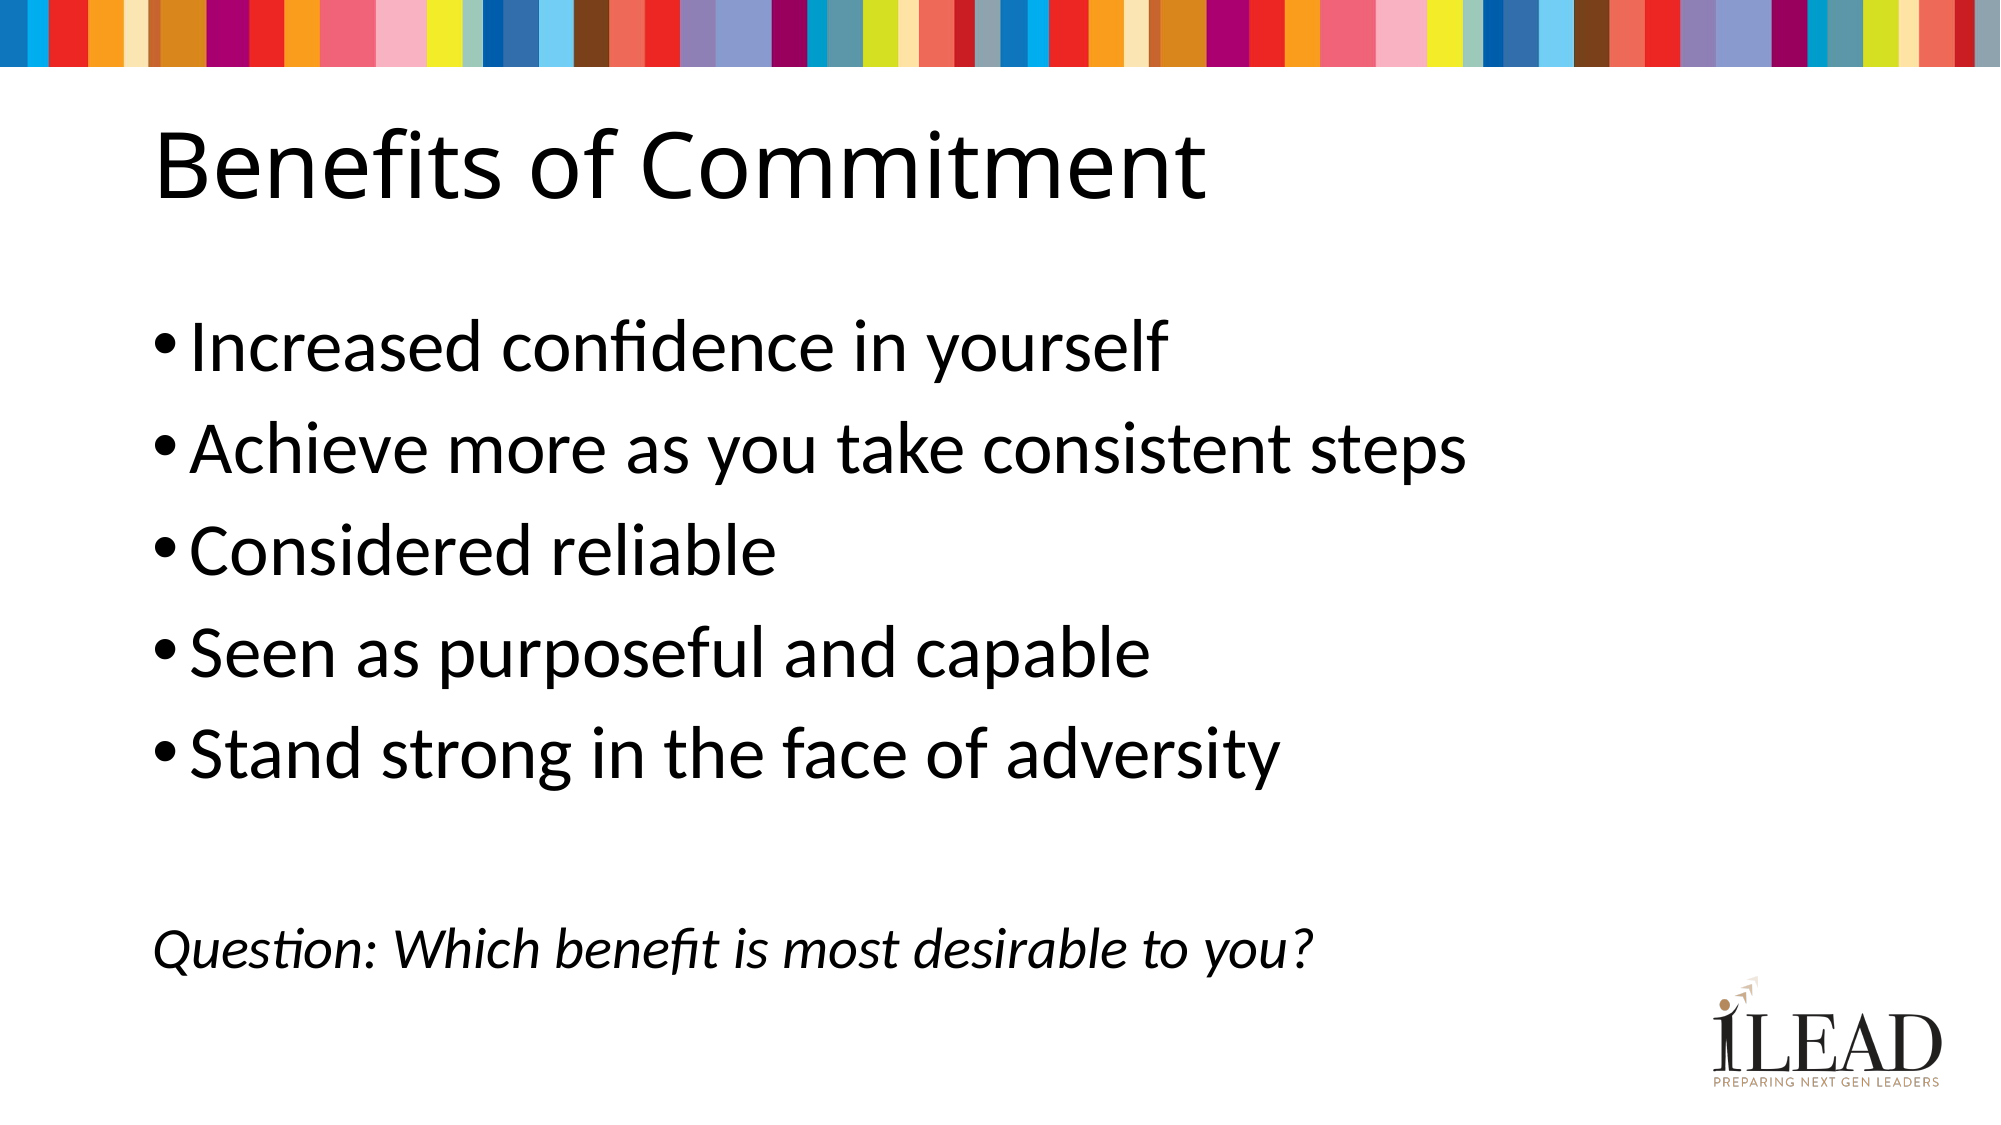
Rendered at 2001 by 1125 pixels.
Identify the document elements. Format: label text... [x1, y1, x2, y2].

picture [828, 0, 1026, 67]
list Increased confidence in yourself Achieve more as you take consistent steps Considered reliable Seen as purposeful and capable Stand strong in the face of adversity Question: Which benefit is most desirable to you? [137, 299, 1863, 1014]
picture [1048, 0, 1808, 67]
picture [48, 0, 808, 67]
picture [1828, 0, 2000, 67]
picture [0, 0, 26, 67]
picture [1709, 972, 1945, 1091]
title Benefits of Commitment [137, 67, 1863, 278]
